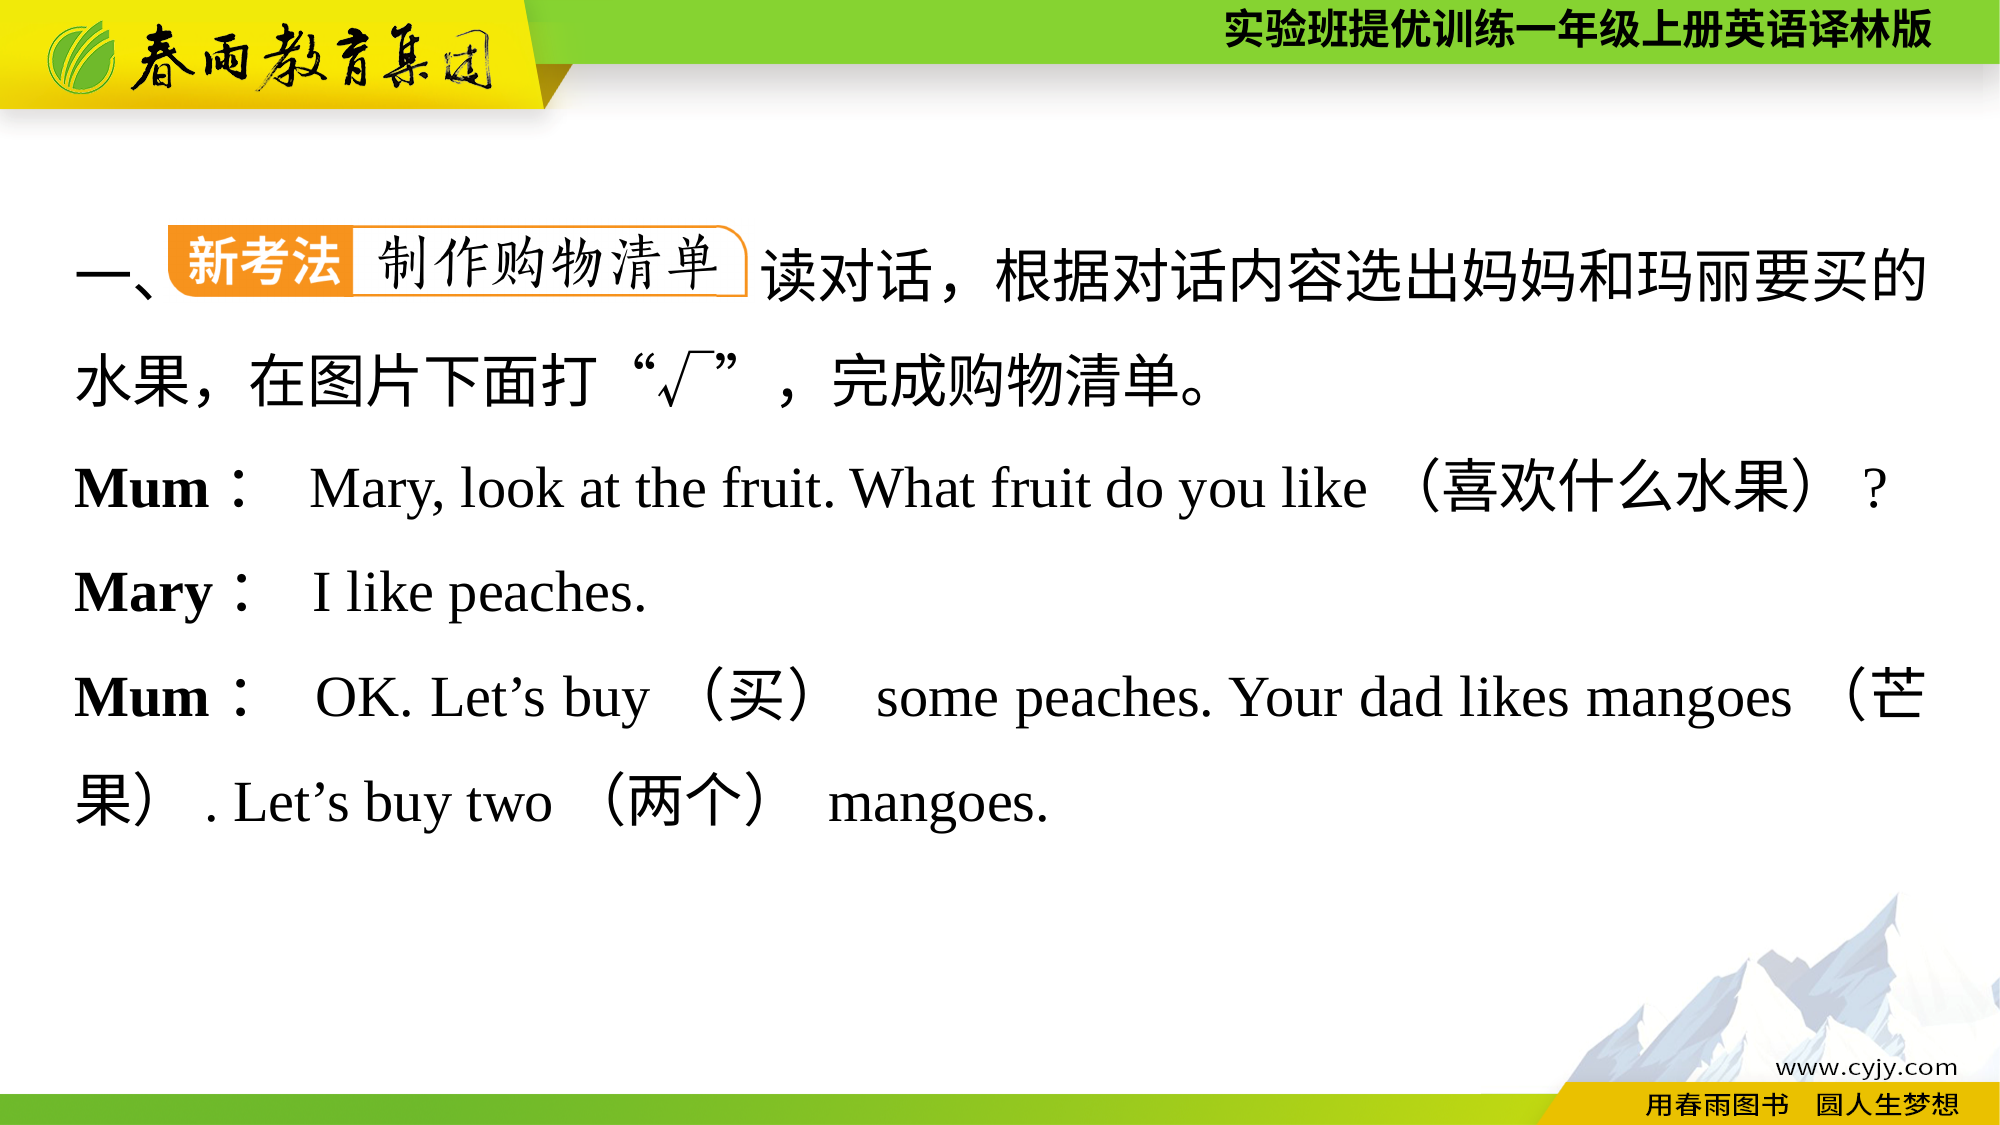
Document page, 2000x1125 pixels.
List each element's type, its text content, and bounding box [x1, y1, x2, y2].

list 一、 阅读对话，根据对话内容选出妈妈和玛丽要买的水果，在图片下面打“√”，完成购物清单。 Mum： Mary, look at the fruit. What fruit do you like（喜欢什么水果）? Mary： I like peaches. Mum： OK. Let’s buy（买） some peaches. Your dad likes mangoes（芒果）. Let’s buy two（两个） mangoes. [59, 196, 1944, 835]
picture [0, 0, 2000, 1125]
